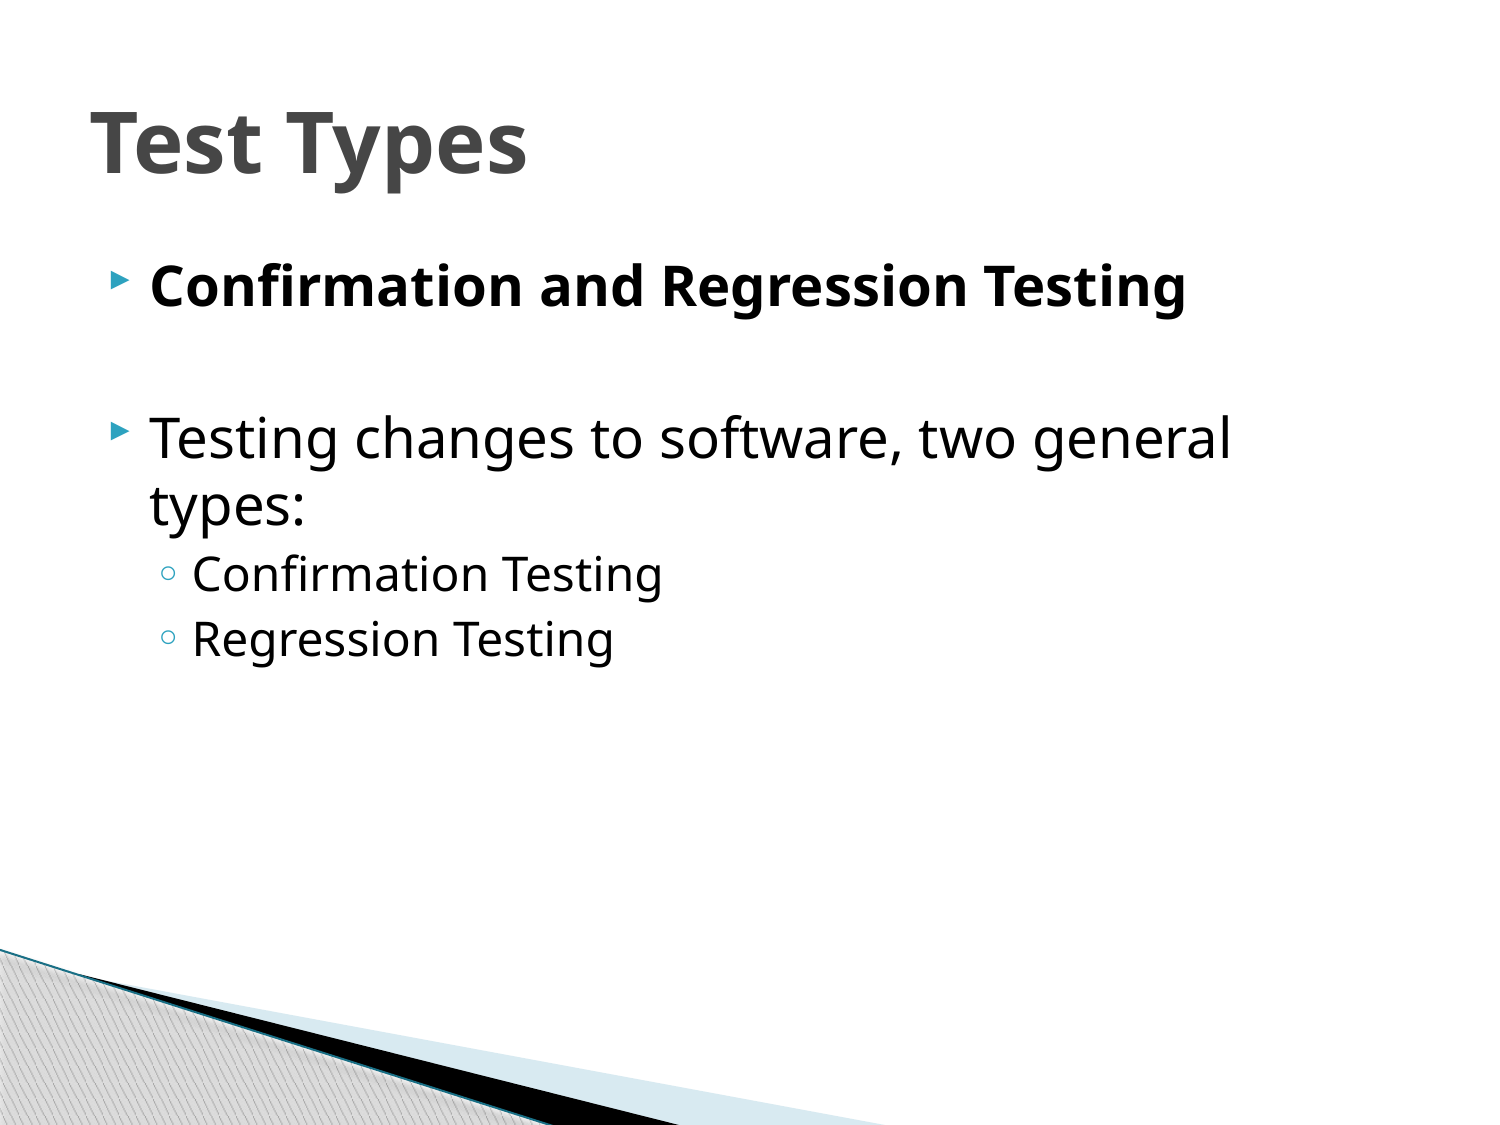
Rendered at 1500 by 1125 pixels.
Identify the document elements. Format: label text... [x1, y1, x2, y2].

title Test Types [75, 45, 1425, 233]
list Confirmation and Regression Testing Testing changes to software, two general types: Confirmation Testing Regression Testing [75, 243, 1388, 1012]
